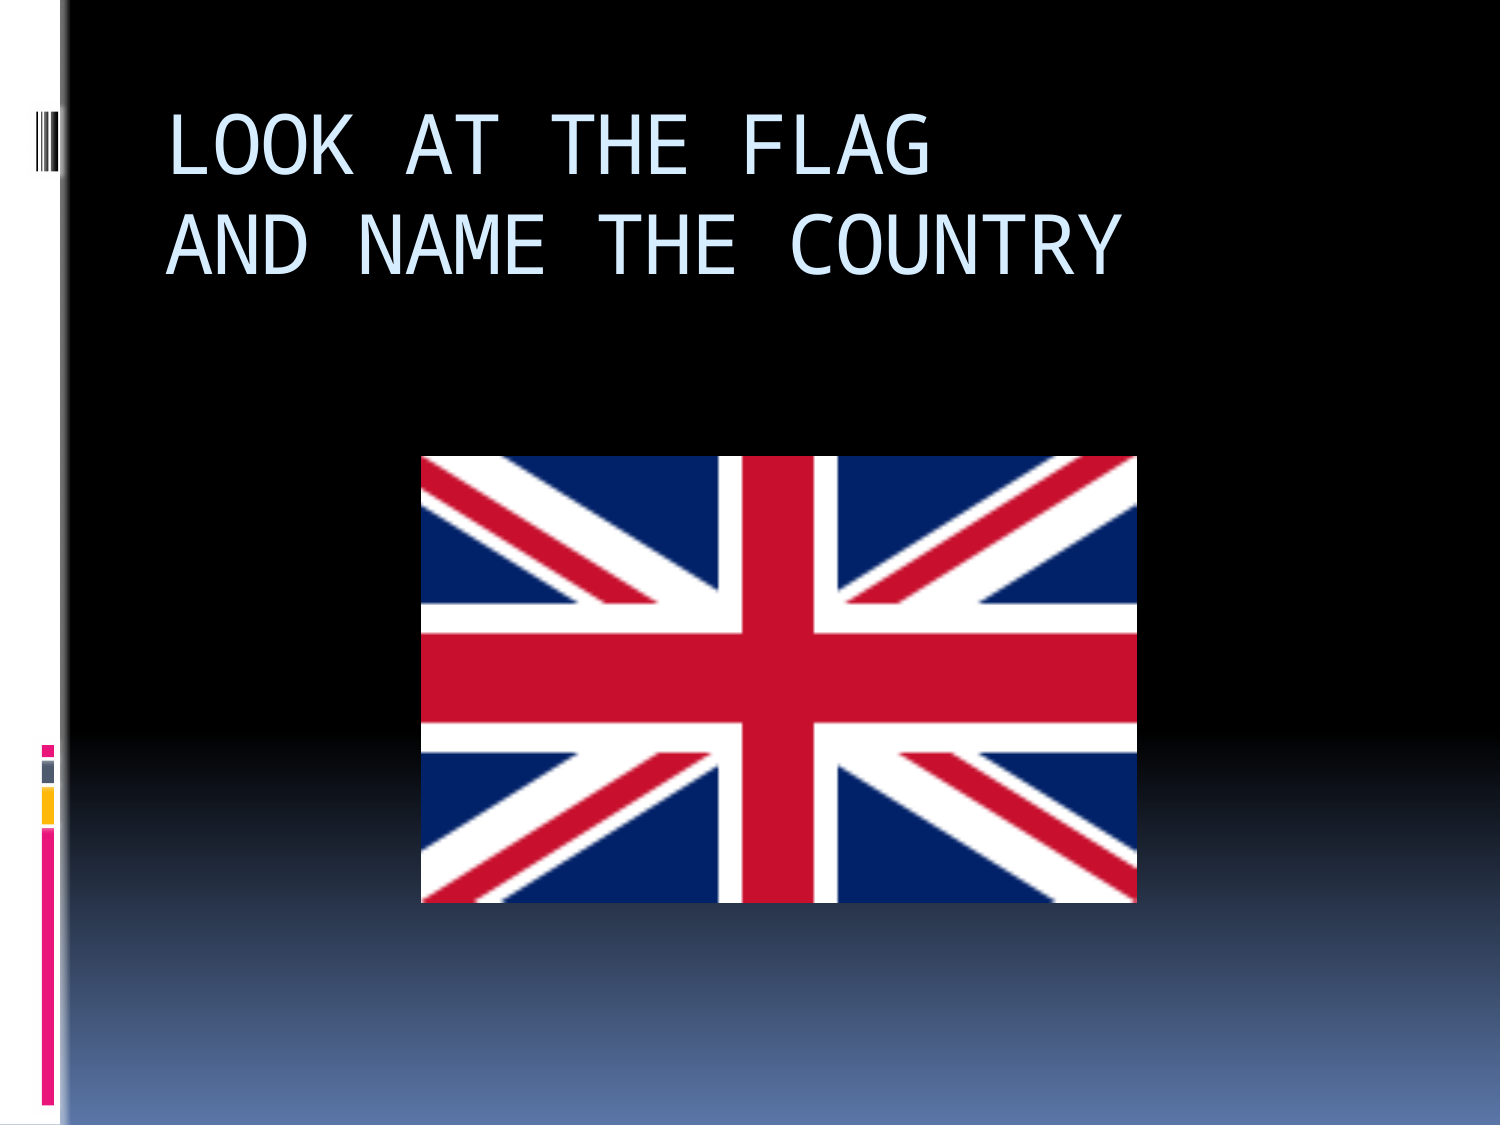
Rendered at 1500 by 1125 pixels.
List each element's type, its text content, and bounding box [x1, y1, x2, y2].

picture [421, 456, 1138, 903]
title LOOK AT THE FLAG AND NAME THE COUNTRY [150, 83, 1418, 293]
